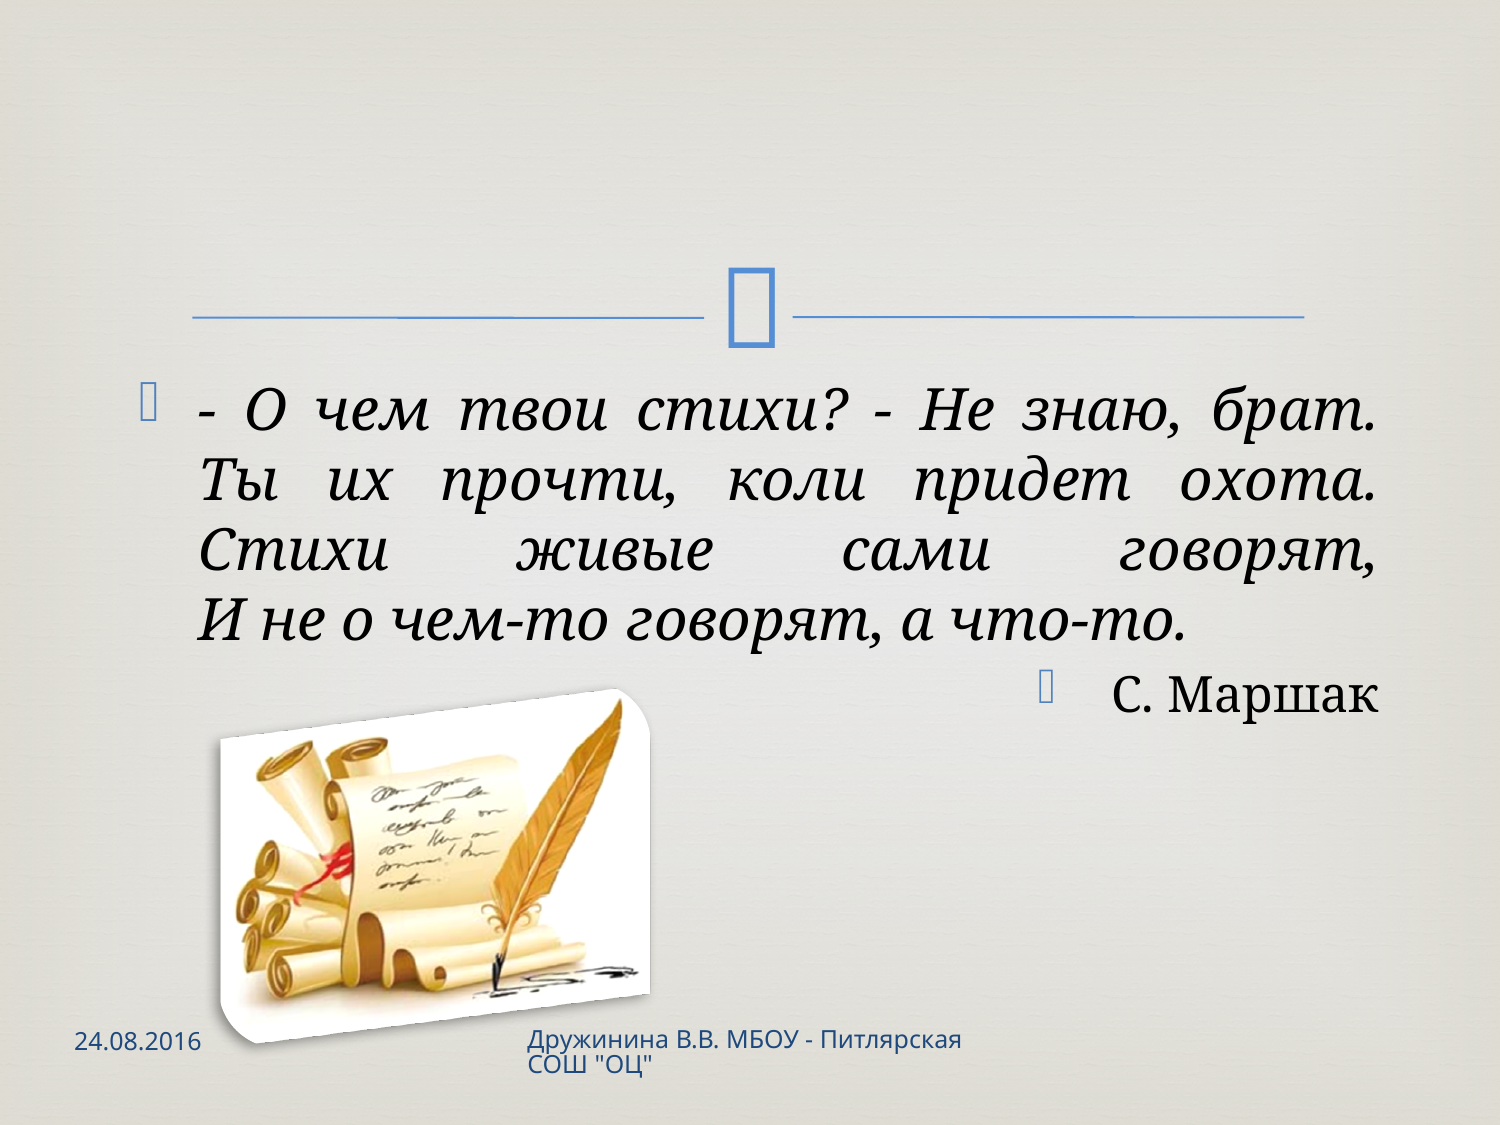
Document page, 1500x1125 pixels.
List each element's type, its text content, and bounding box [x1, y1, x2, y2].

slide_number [59, 1010, 410, 1071]
footer Дружинина В.В. МБОУ - Питлярская СОШ "ОЦ" [512, 1010, 988, 1071]
picture [217, 682, 652, 1049]
list - О чем твои стихи? - Не знаю, брат. Ты их прочти, коли придет охота. Стихи живые сами говорят, И не о чем-то говорят, а что-то. С. Маршак [123, 364, 1395, 1001]
